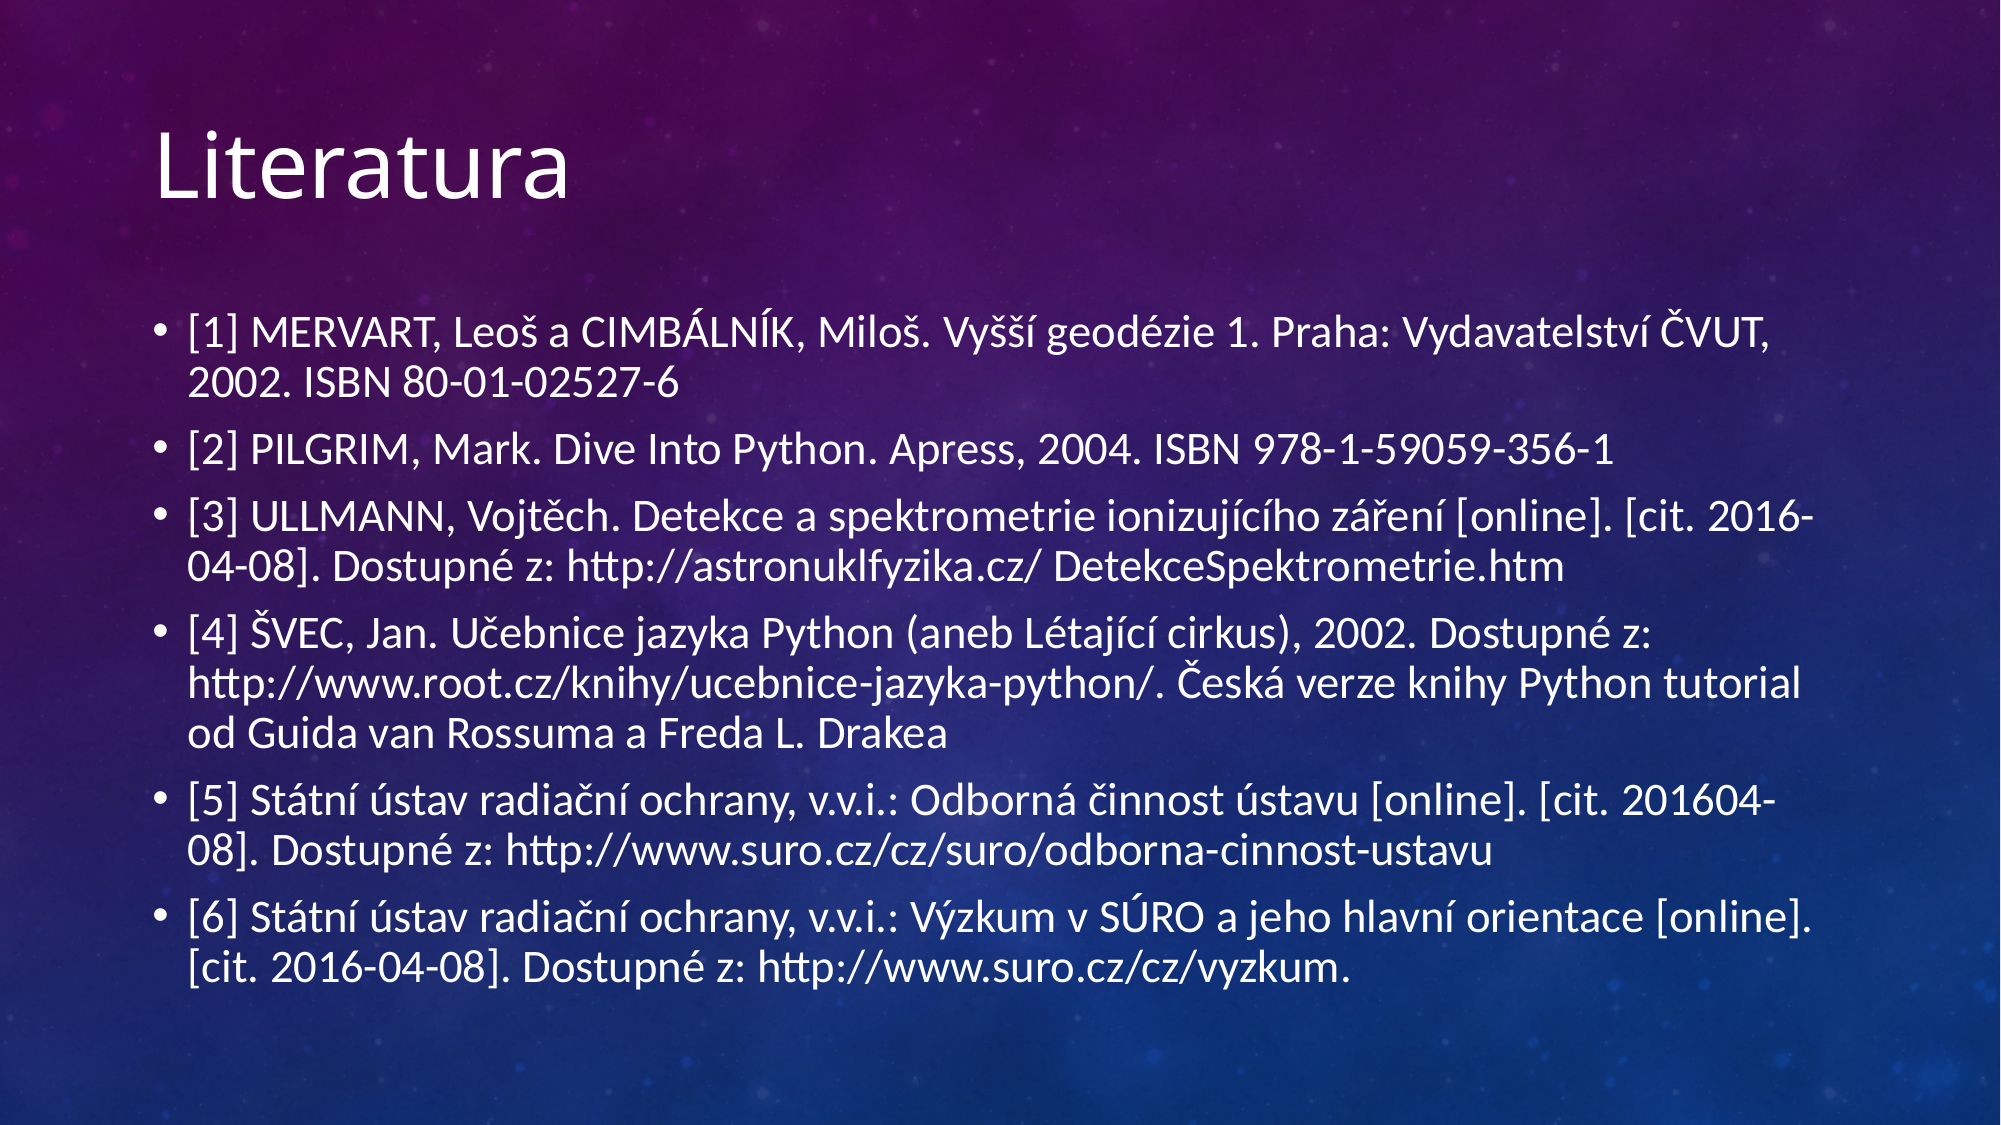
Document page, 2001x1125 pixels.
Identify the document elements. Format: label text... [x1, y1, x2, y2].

list [1] MERVART, Leoš a CIMBÁLNÍK, Miloš. Vyšší geodézie 1. Praha: Vydavatelství ČVUT, 2002. ISBN 80-01-02527-6 [2] PILGRIM, Mark. Dive Into Python. Apress, 2004. ISBN 978-1-59059-356-1 [3] ULLMANN, Vojtěch. Detekce a spektrometrie ionizujícího záření [online]. [cit. 2016-04-08]. Dostupné z: http://astronuklfyzika.cz/ DetekceSpektrometrie.htm [4] ŠVEC, Jan. Učebnice jazyka Python (aneb Létající cirkus), 2002. Dostupné z: http://www.root.cz/knihy/ucebnice-jazyka-python/. Česká verze knihy Python tutorial od Guida van Rossuma a Freda L. Drakea [5] Státní ústav radiační ochrany, v.v.i.: Odborná činnost ústavu [online]. [cit. 201604-08]. Dostupné z: http://www.suro.cz/cz/suro/odborna-cinnost-ustavu [6] Státní ústav radiační ochrany, v.v.i.: Výzkum v SÚRO a jeho hlavní orientace [online]. [cit. 2016-04-08]. Dostupné z: http://www.suro.cz/cz/vyzkum. [137, 299, 1863, 1014]
title Literatura [137, 59, 1863, 278]
picture [0, 0, 2001, 1125]
